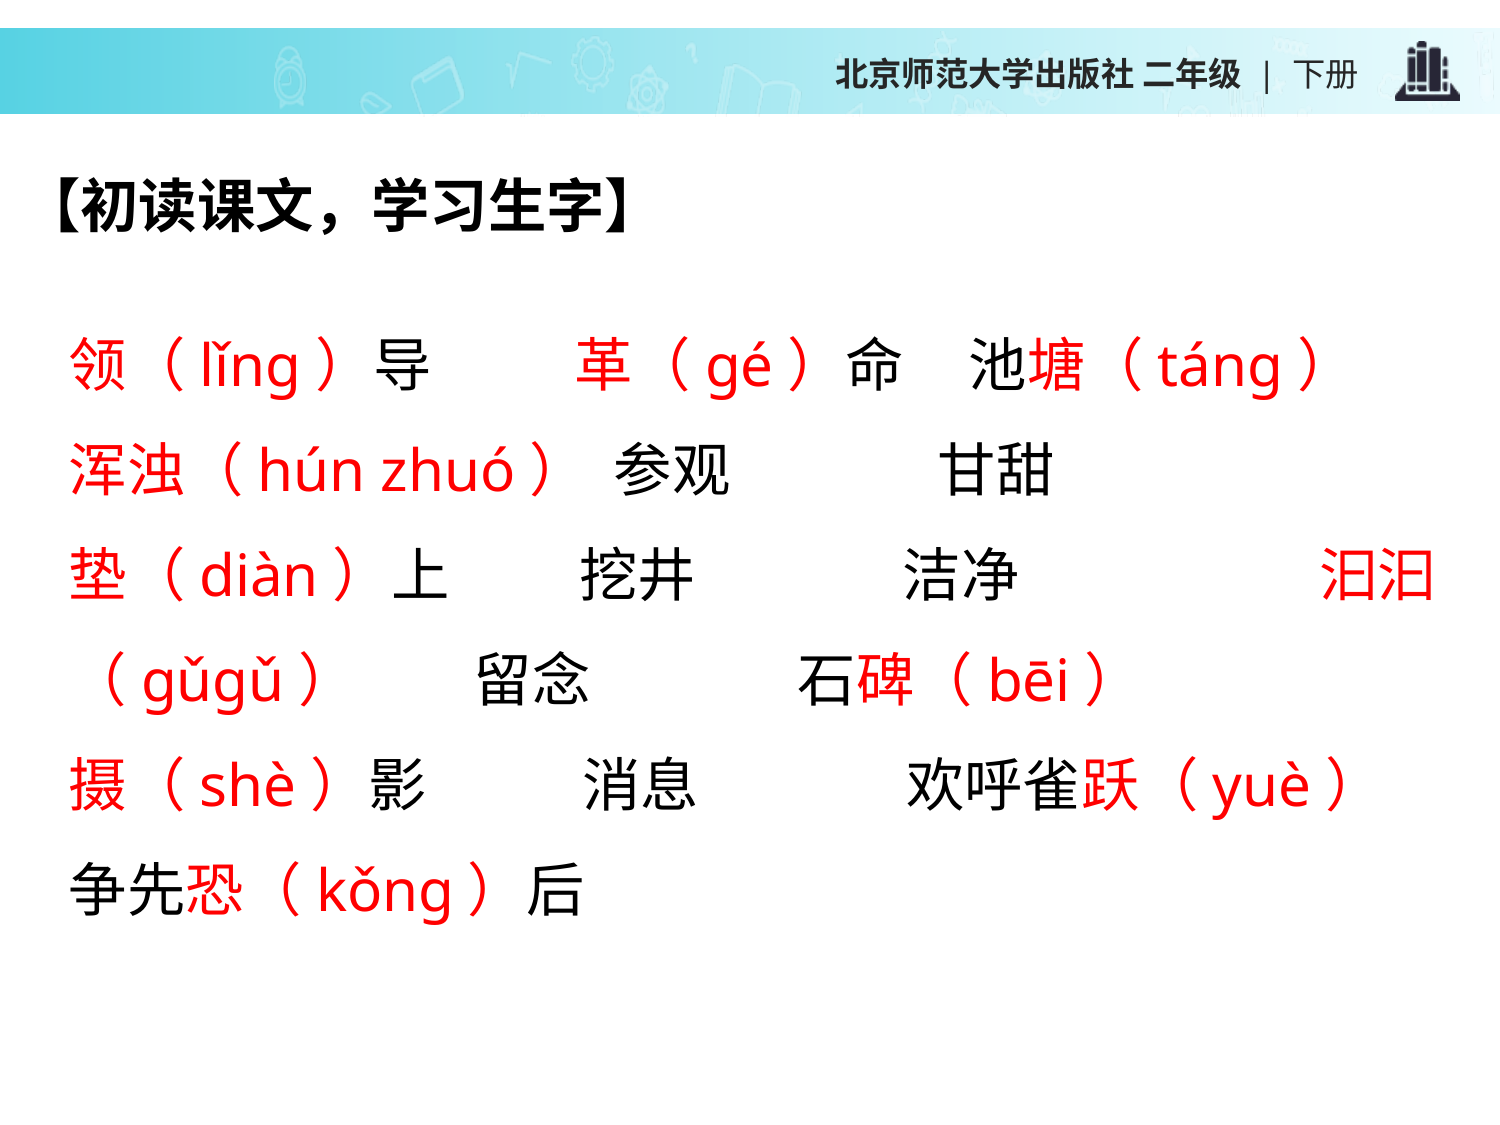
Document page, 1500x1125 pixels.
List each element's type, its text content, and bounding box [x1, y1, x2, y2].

picture [274, 31, 1500, 117]
text_box 【初读课文，学习生字】 [7, 161, 680, 247]
text_box 领（lǐng）导 革（ɡé）命 池塘（tánɡ） 浑浊（hún zhuó） 参观 甘甜 垫（diàn）上 挖井 洁净 汩汩（gǔgǔ） 留念 石碑（bēi） 摄（shè）影 消息 欢呼雀跃（yuè） 争先恐（kǒnɡ）后 [54, 286, 1462, 931]
